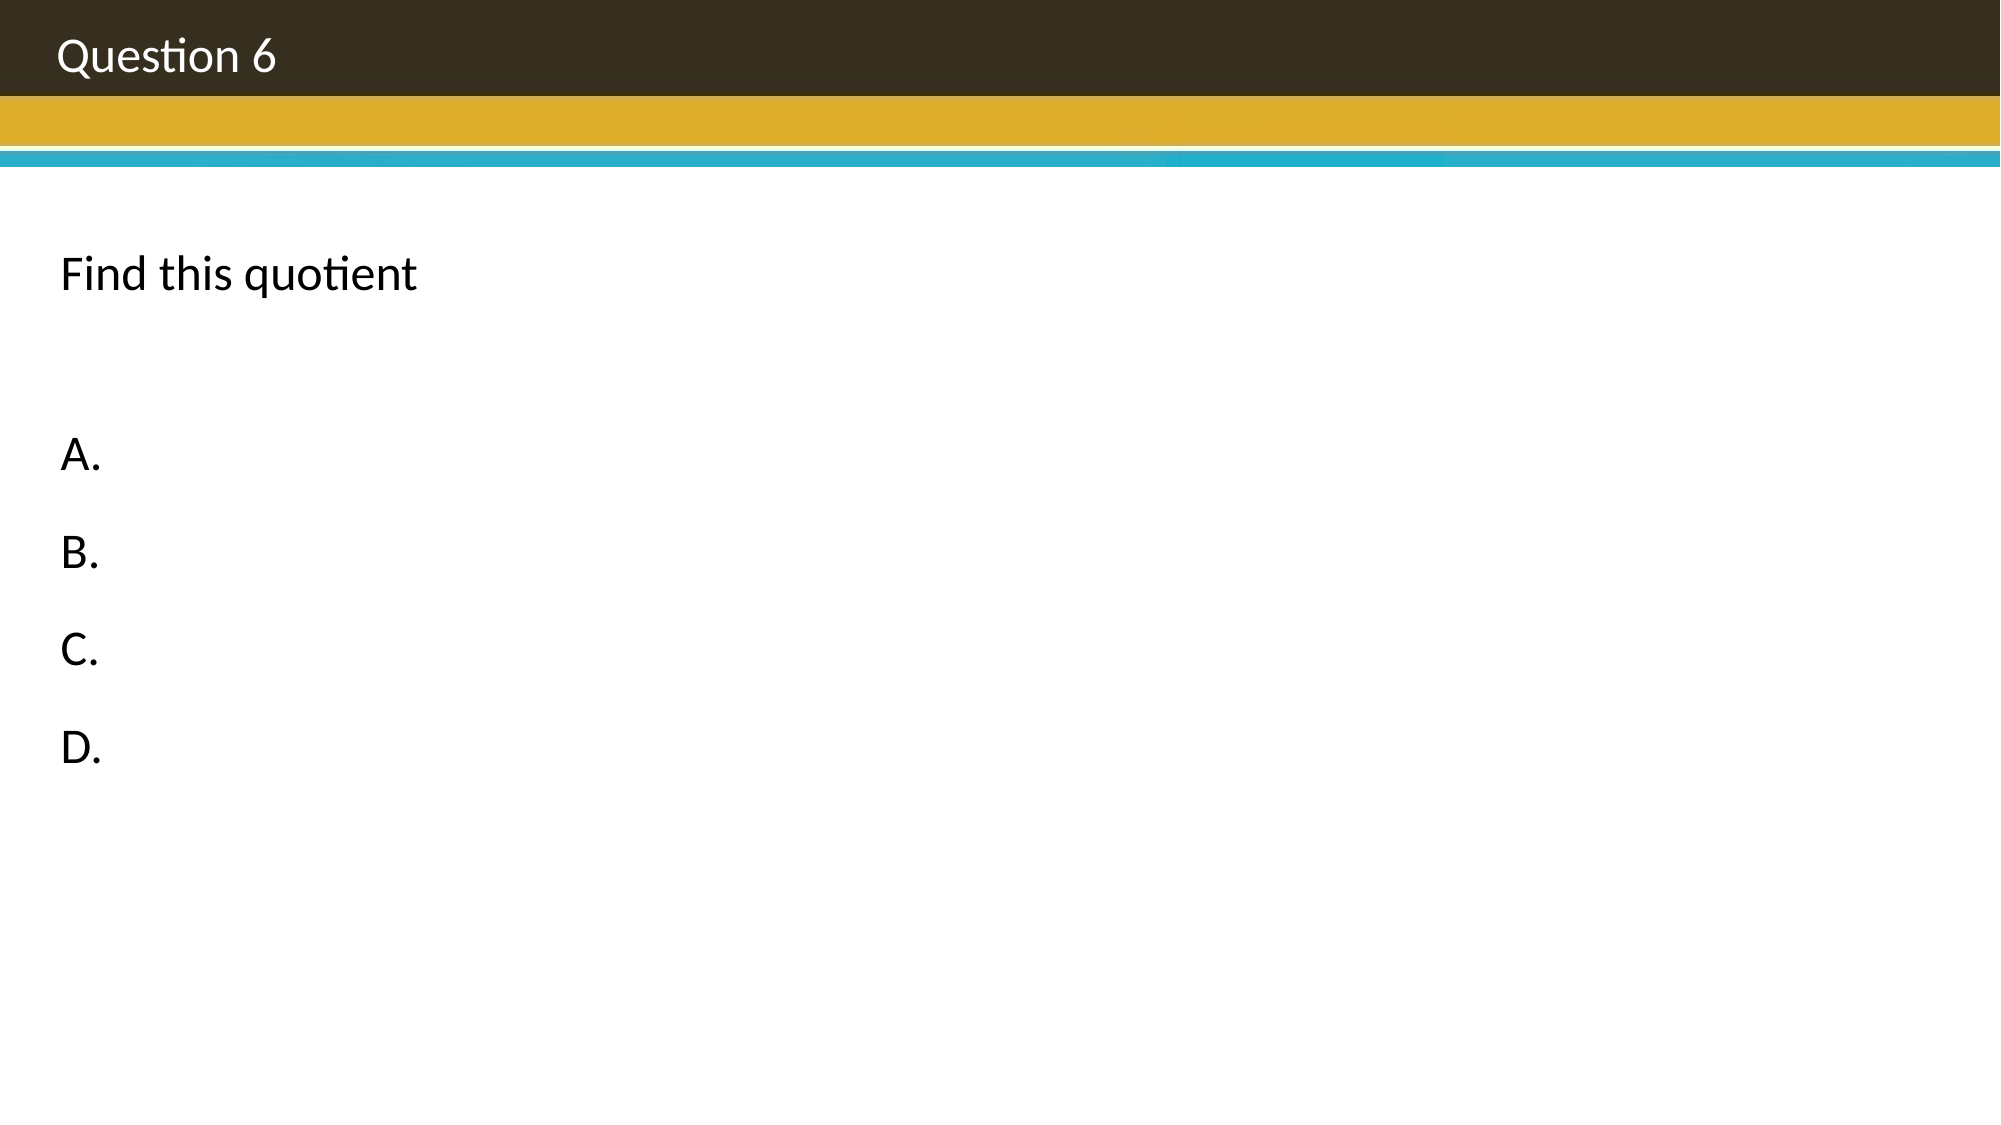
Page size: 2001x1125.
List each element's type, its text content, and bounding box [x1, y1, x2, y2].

text_box Question 6 [41, 14, 293, 90]
picture [0, 0, 2000, 167]
